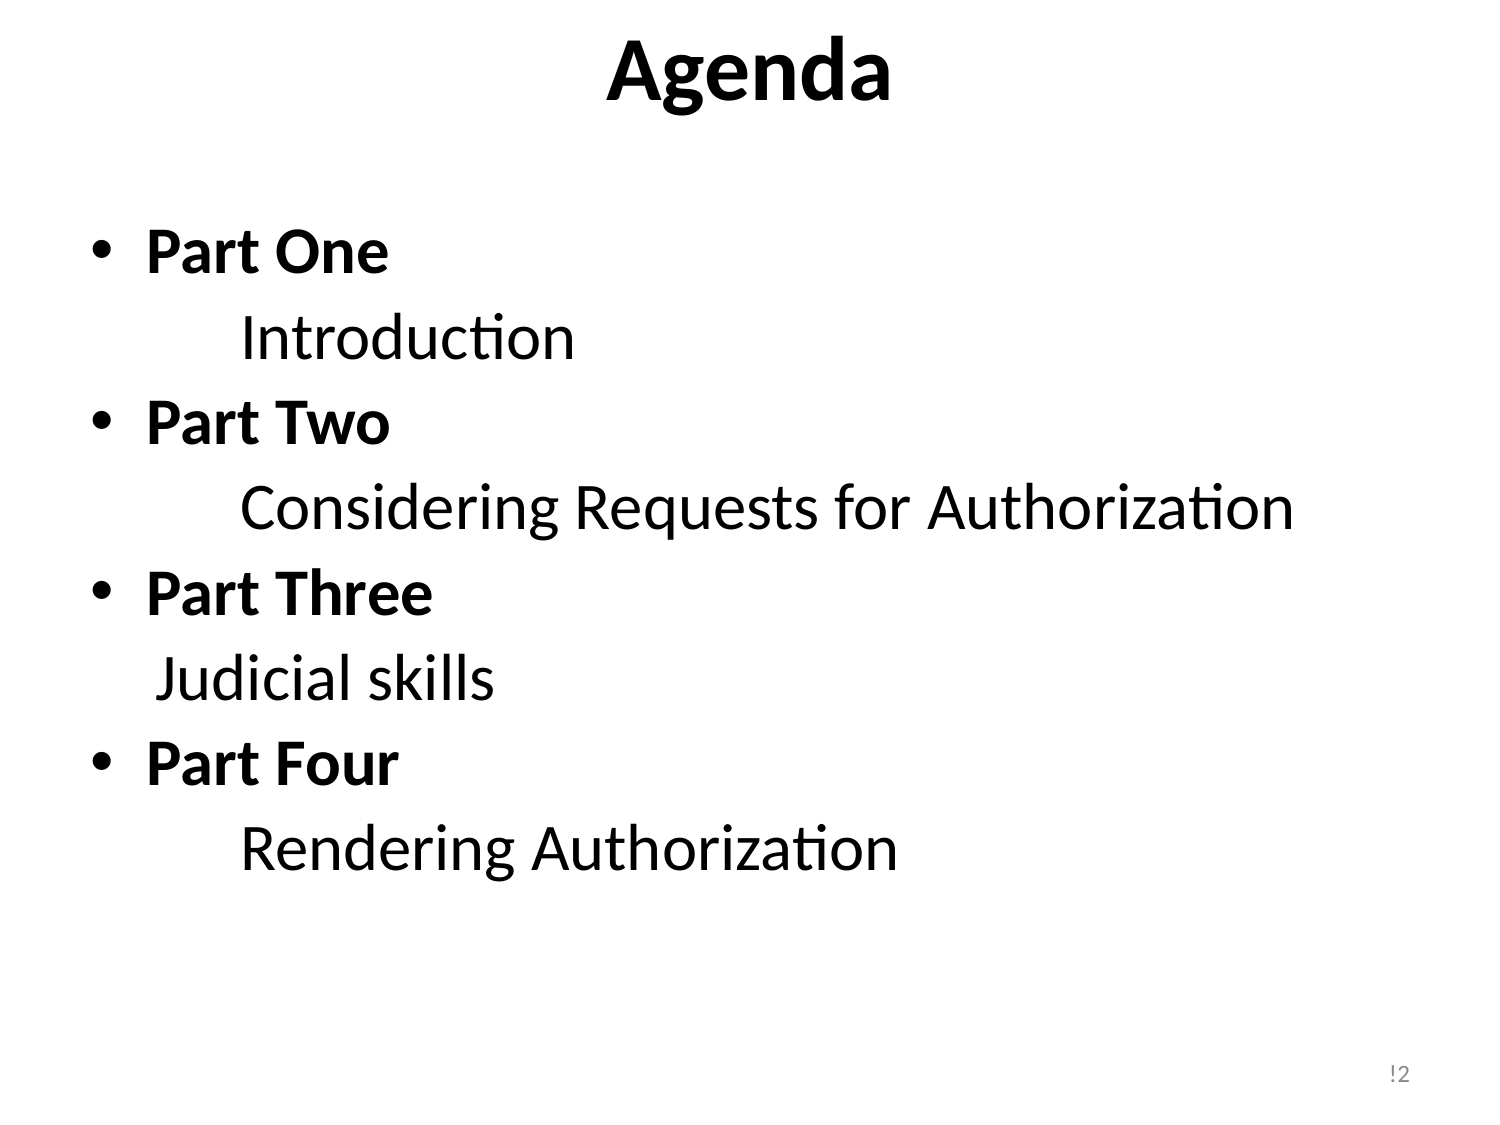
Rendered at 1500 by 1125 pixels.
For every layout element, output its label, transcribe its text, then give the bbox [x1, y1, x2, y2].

list Part One Introduction Part Two Considering Requests for Authorization Part Three Judicial skills Part Four Rendering Authorization [75, 208, 1472, 1013]
title Agenda [75, 0, 1425, 128]
slide_number !2 [1074, 1042, 1425, 1103]
